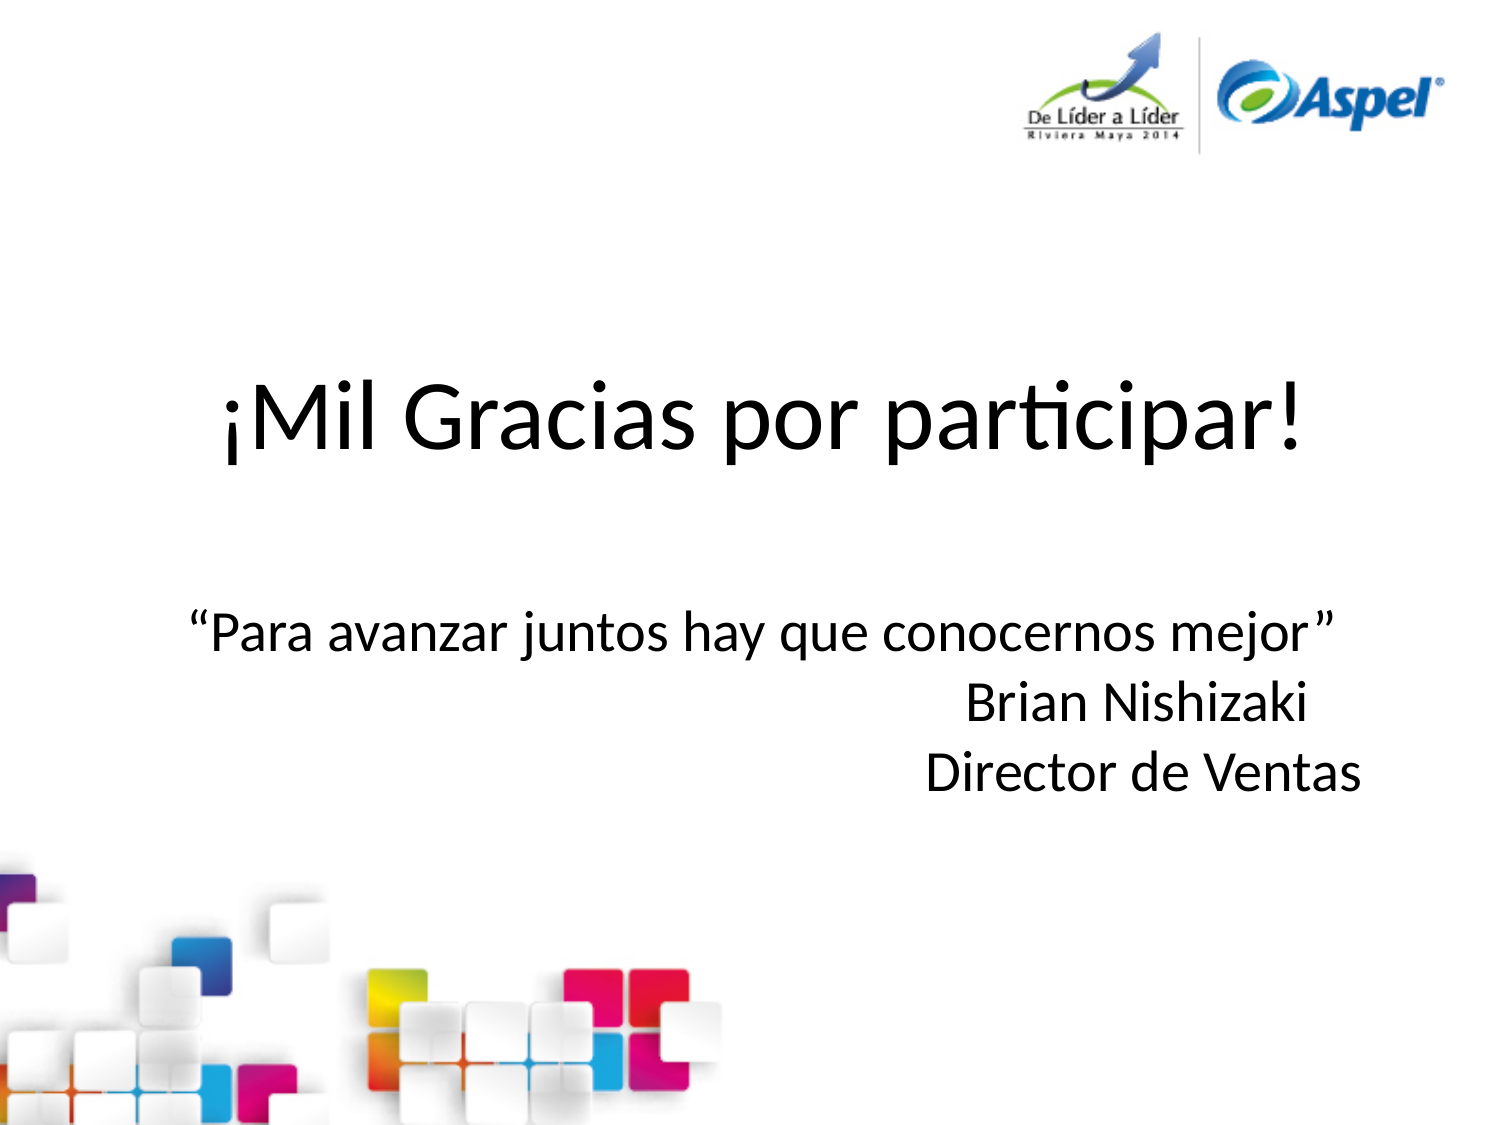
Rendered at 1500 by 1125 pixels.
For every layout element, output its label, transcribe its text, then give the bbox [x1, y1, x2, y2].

text_box “Para avanzar juntos hay que conocernos mejor” Brian Nishizaki Director de Ventas [124, 586, 1400, 828]
picture [0, 0, 1500, 1125]
title ¡Mil Gracias por participar! [201, 315, 1324, 504]
